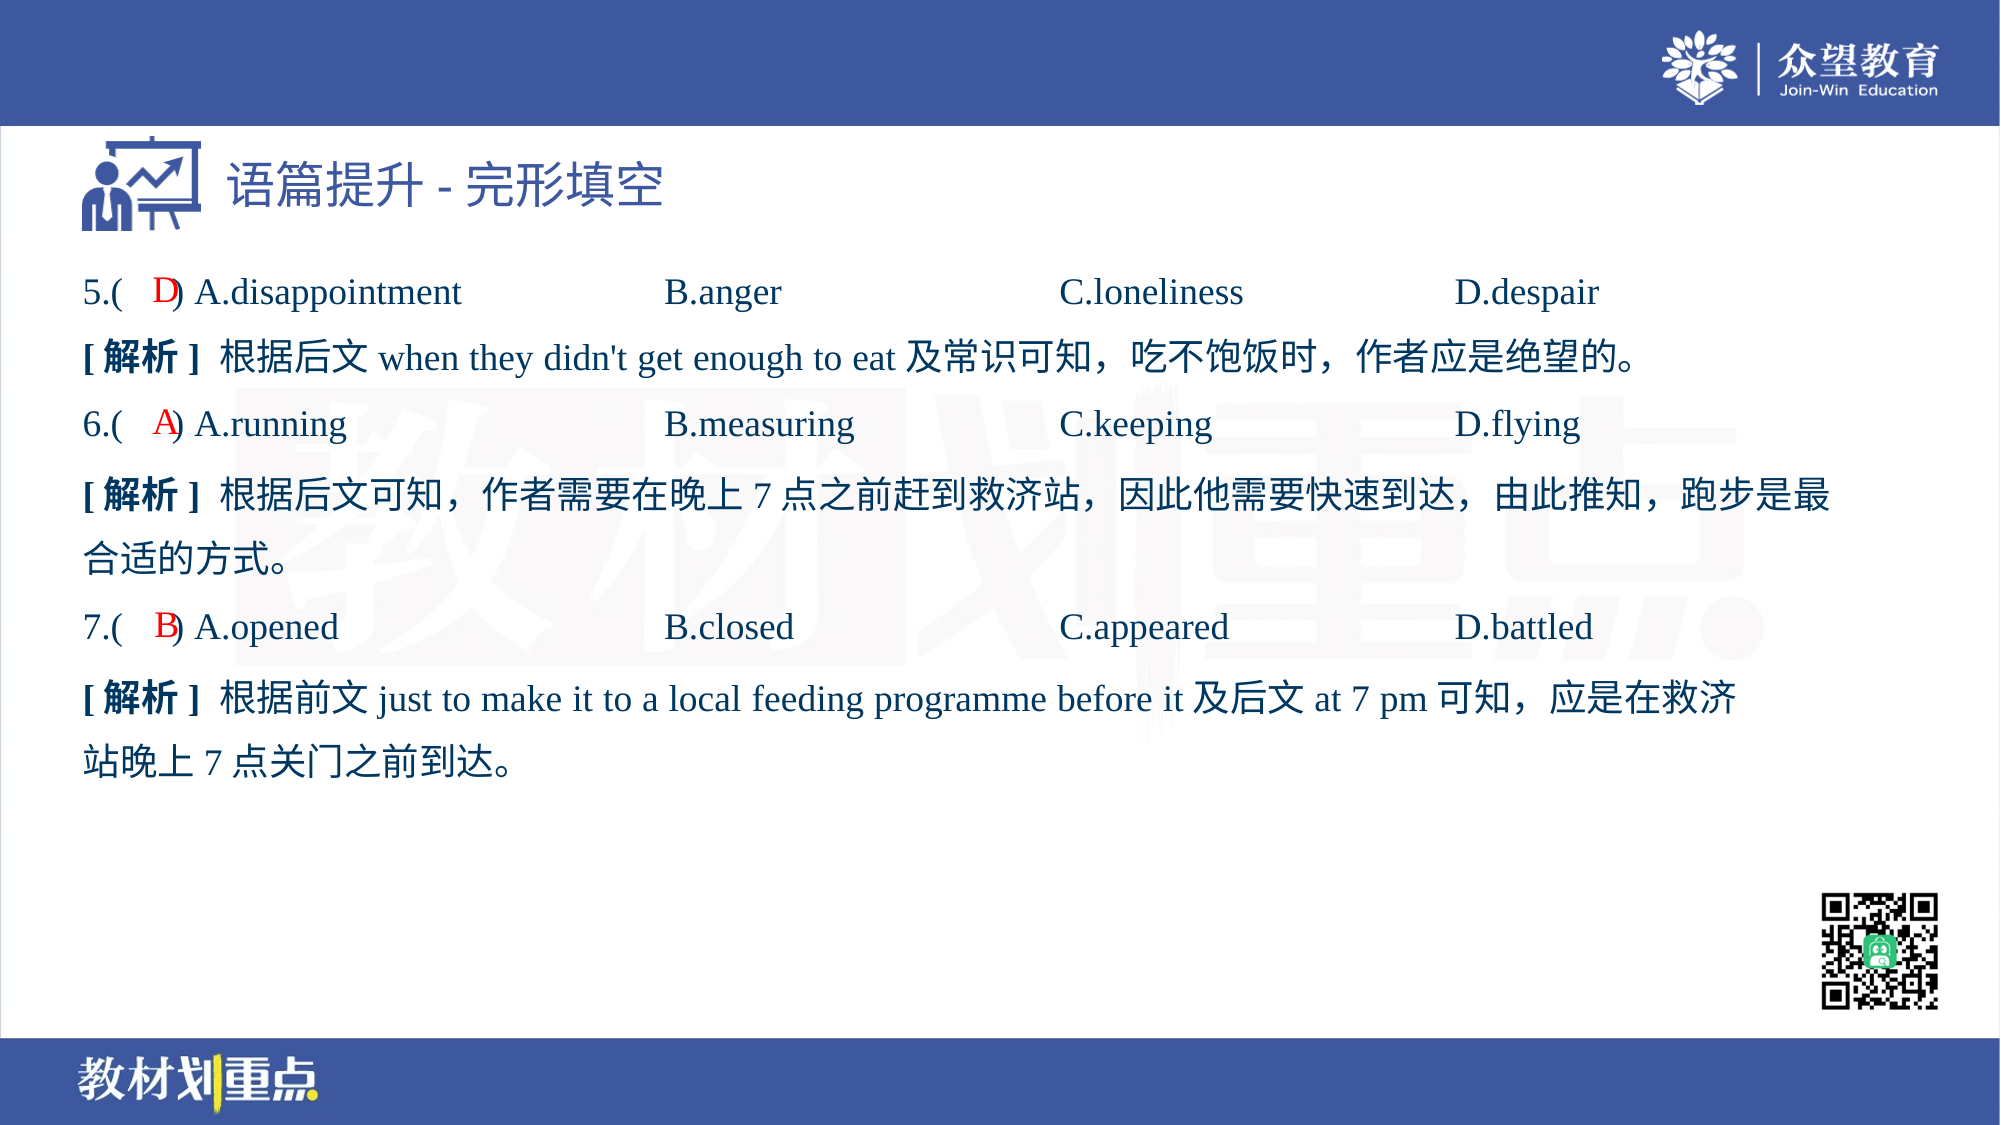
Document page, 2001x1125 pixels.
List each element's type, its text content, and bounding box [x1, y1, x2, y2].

text_box D [138, 245, 193, 304]
text_box [解析] 根据后文when they didn't get enough to eat及常识可知，吃不饱饭时，作者应是绝望的。 [82, 313, 1817, 371]
text_box A [138, 377, 193, 436]
text_box [解析] 根据后文可知，作者需要在晚上7点之前赶到救济站，因此他需要快速到达，由此推知，跑步是最 合适的方式。 [82, 446, 1817, 574]
text_box 5.( ) A.disappointment B.anger C.loneliness D.despair [82, 247, 1817, 306]
text_box [解析] 根据前文just to make it to a local feeding programme before it及后文at 7 pm可知，应是在救济 站晚上7点关门之前到达。 [82, 650, 1817, 777]
picture [0, 0, 2000, 1125]
text_box B [140, 580, 193, 639]
text_box 6.( ) A.running B.measuring C.keeping D.flying [82, 379, 1817, 438]
text_box 7.( ) A.opened B.closed C.appeared D.battled [82, 582, 1817, 641]
